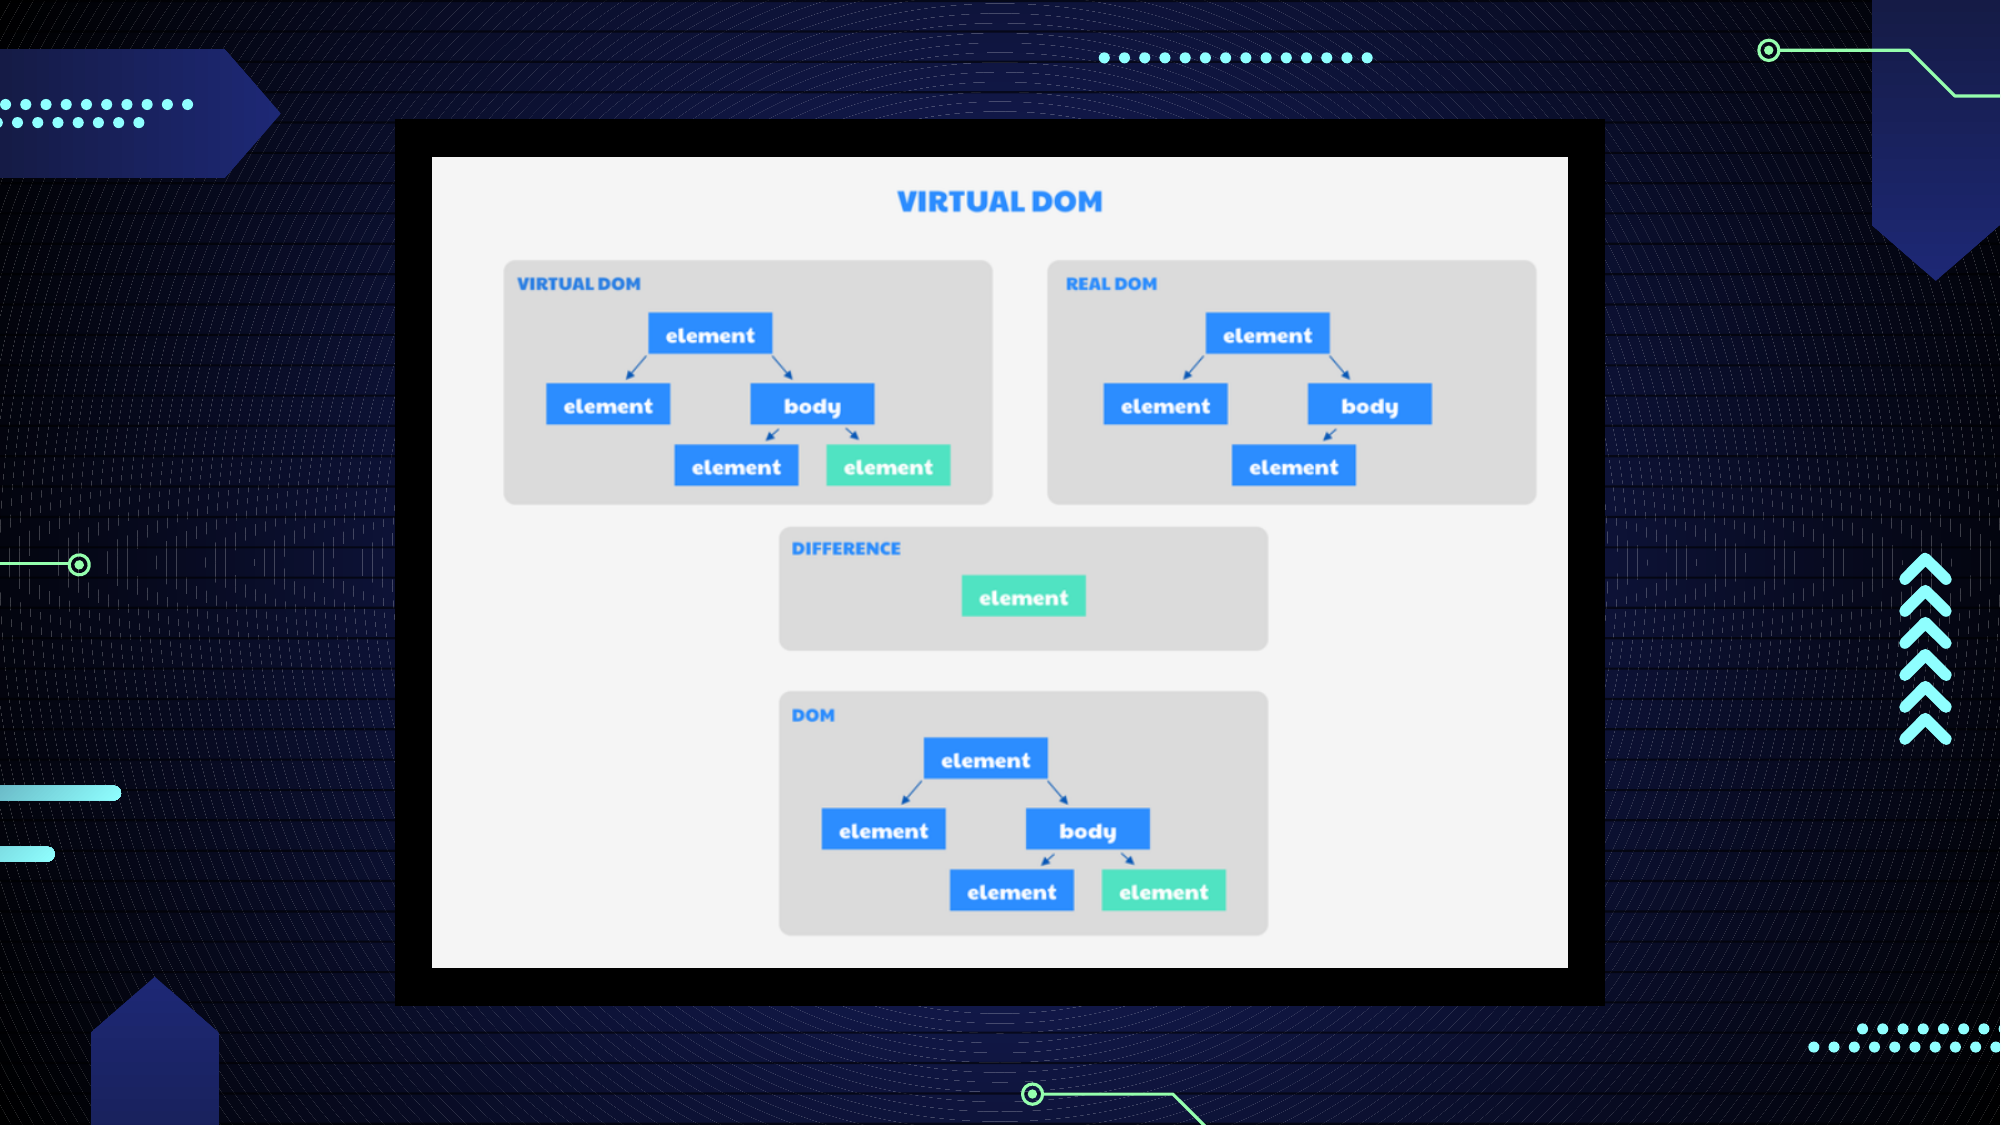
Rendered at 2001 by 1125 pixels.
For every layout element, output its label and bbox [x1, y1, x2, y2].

picture [432, 156, 1568, 969]
